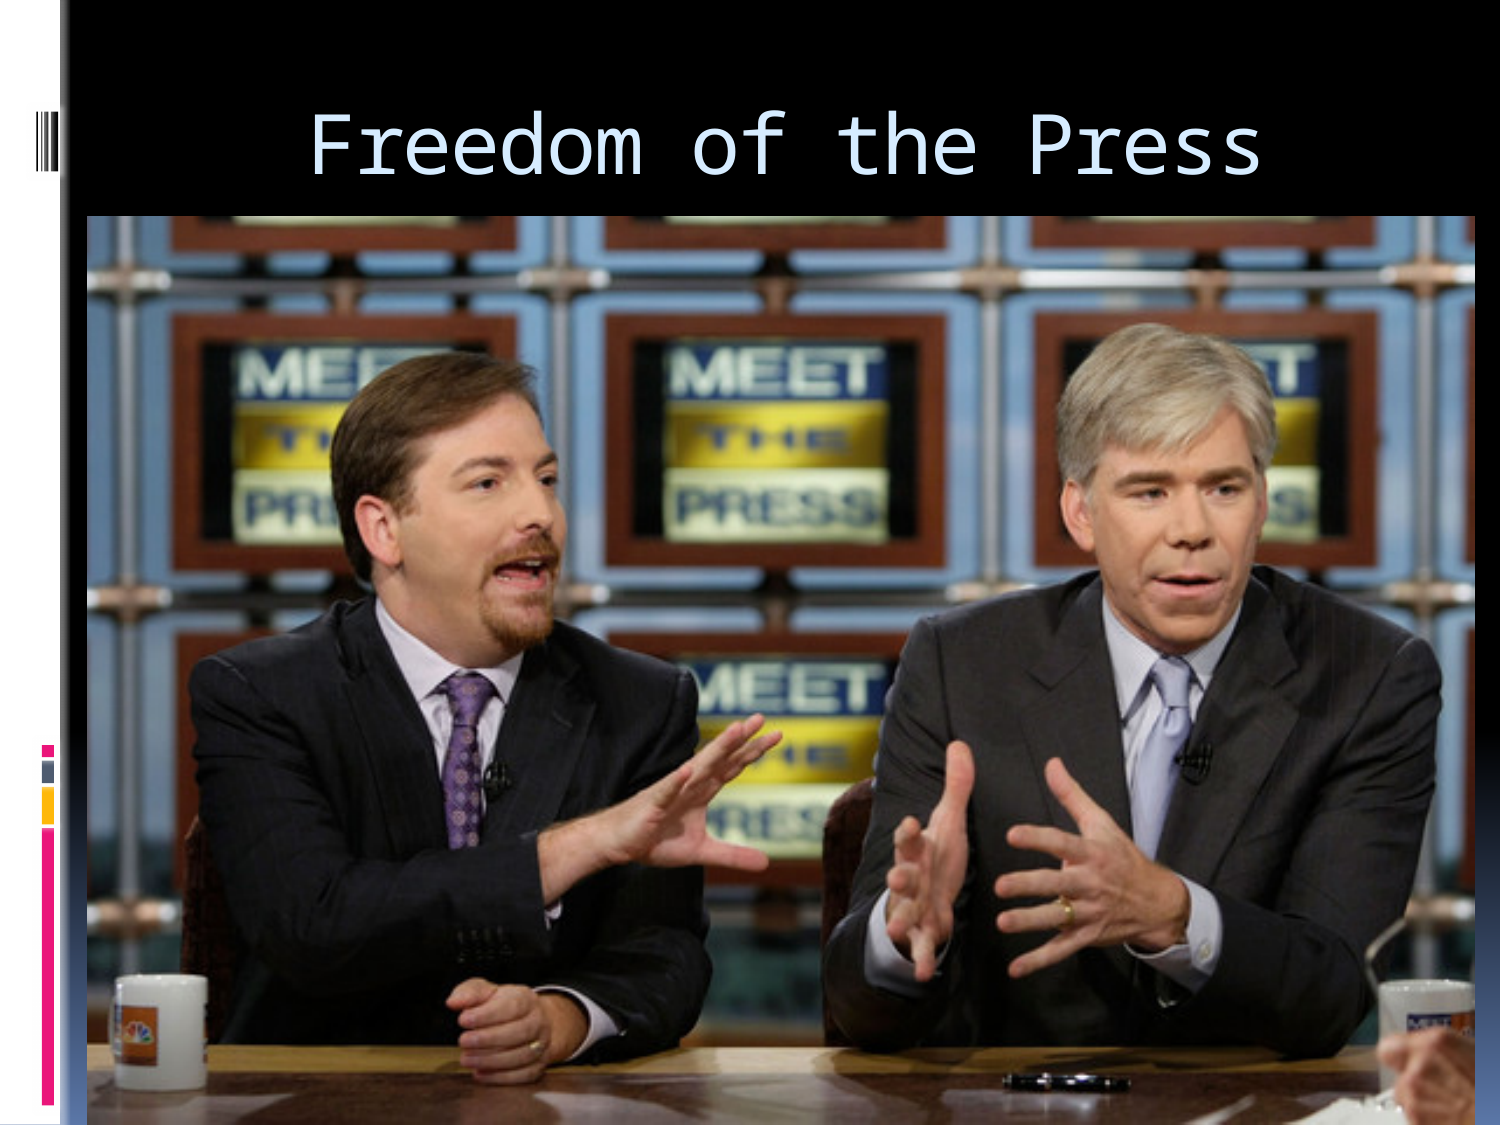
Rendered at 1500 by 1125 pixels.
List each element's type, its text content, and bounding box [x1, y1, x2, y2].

picture [87, 215, 1476, 1125]
title Freedom of the Press [150, 83, 1425, 206]
